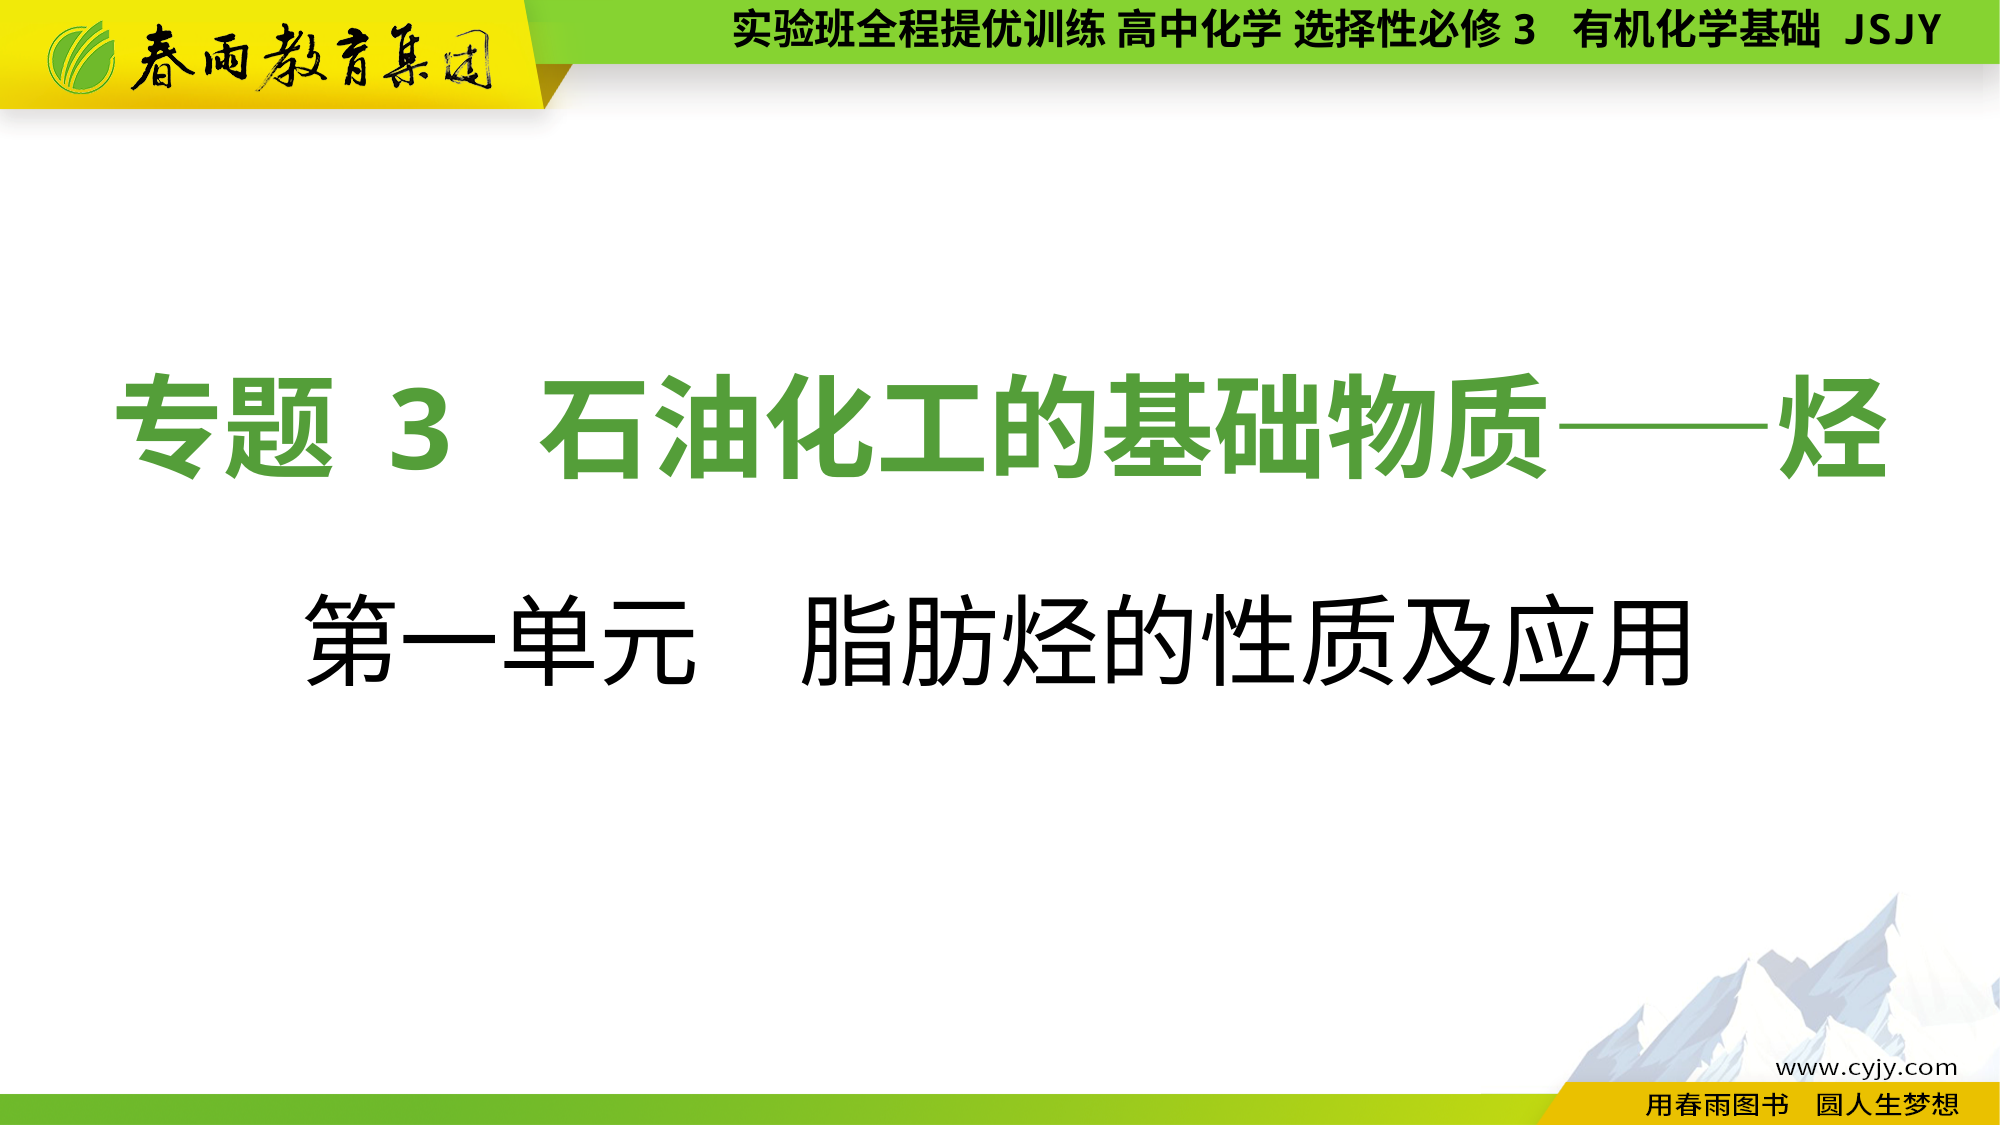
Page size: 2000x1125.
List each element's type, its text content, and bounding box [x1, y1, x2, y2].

text_box 第一单元 脂肪烃的性质及应用 [54, 511, 1946, 706]
picture [0, 0, 2000, 1125]
text_box 专题 3 石油化工的基础物质——烃 [54, 282, 1946, 500]
